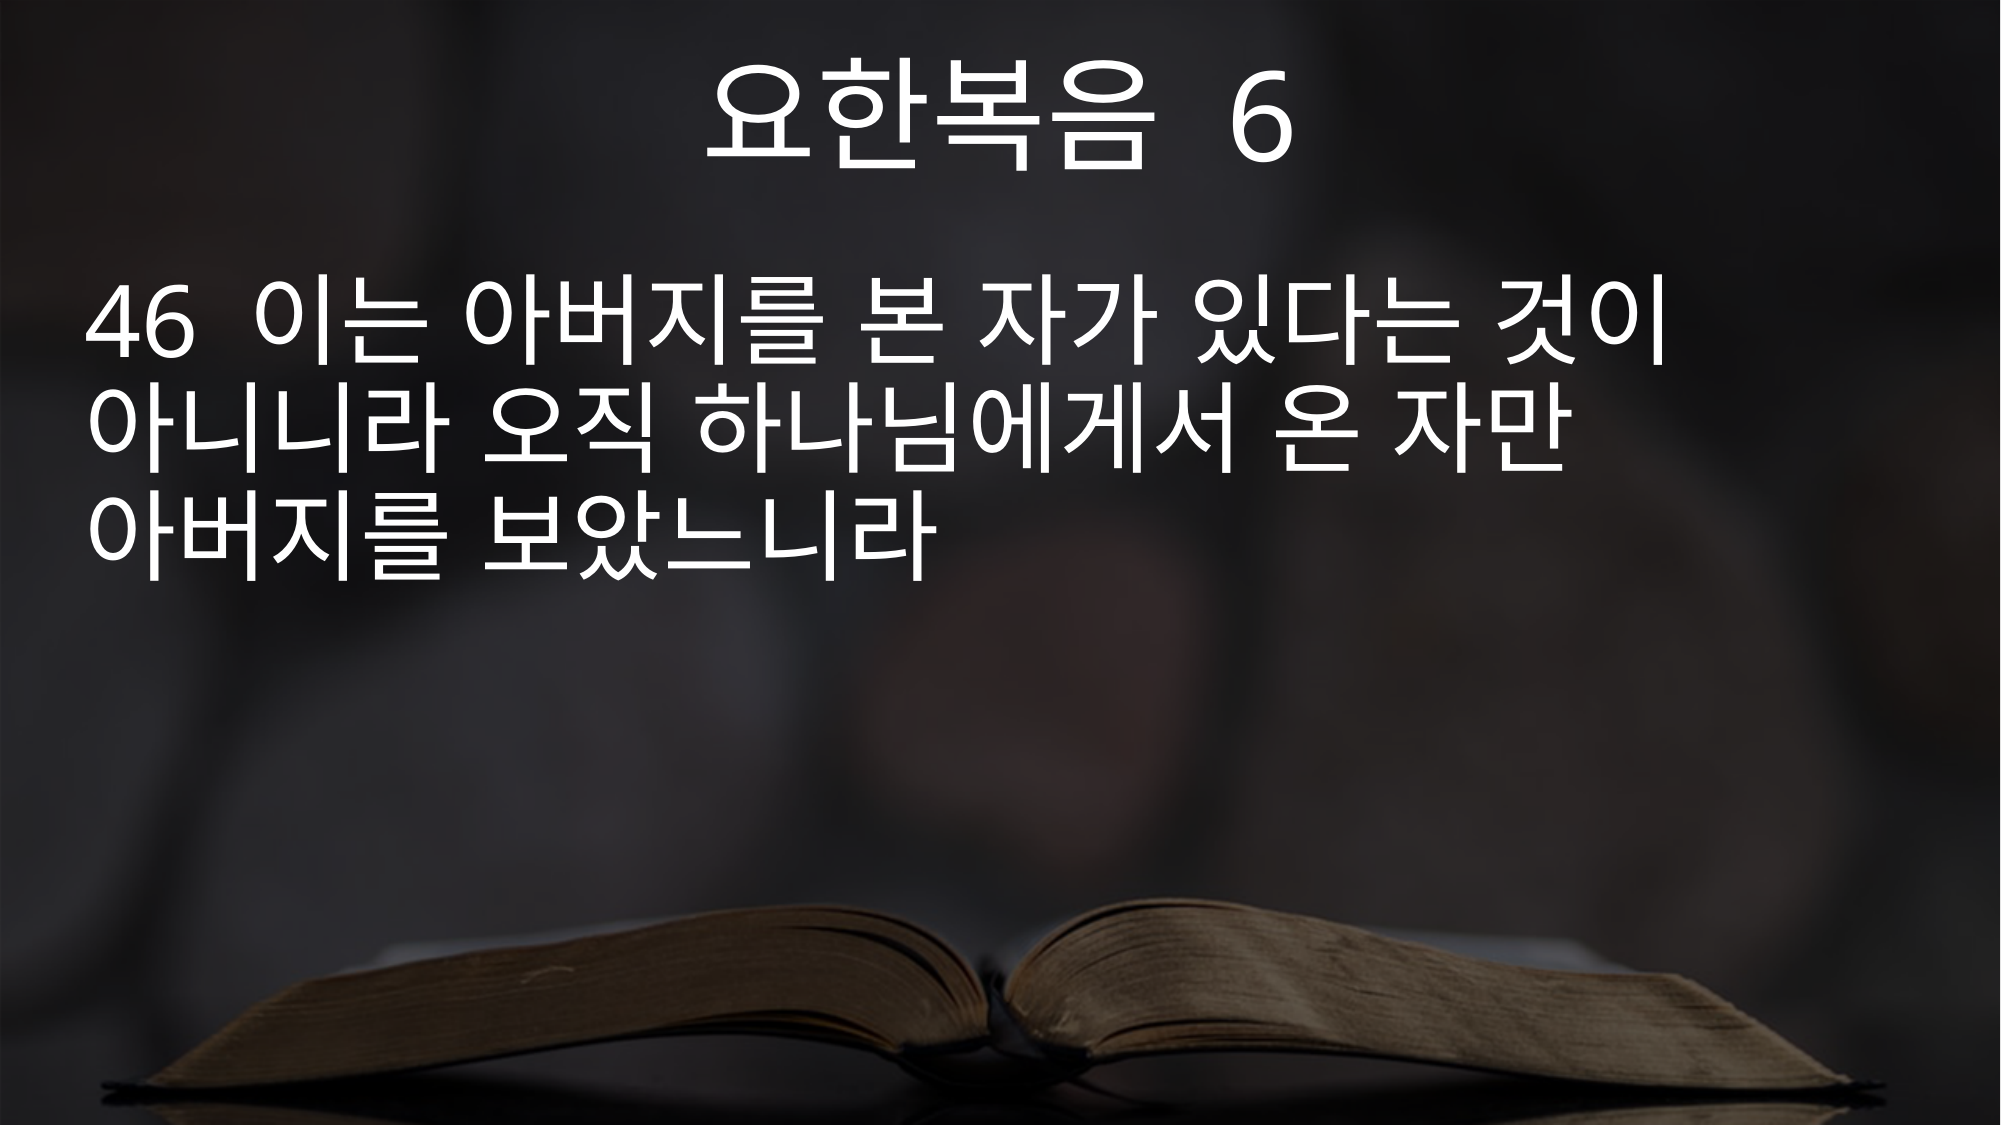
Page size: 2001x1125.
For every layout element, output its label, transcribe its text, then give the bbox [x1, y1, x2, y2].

footer 요한복음 6 [0, 32, 2000, 192]
picture [0, 0, 2001, 1125]
list 46 이는 아버지를 본 자가 있다는 것이 아니니라 오직 하나님에게서 온 자만 아버지를 보았느니라 [69, 263, 1953, 423]
